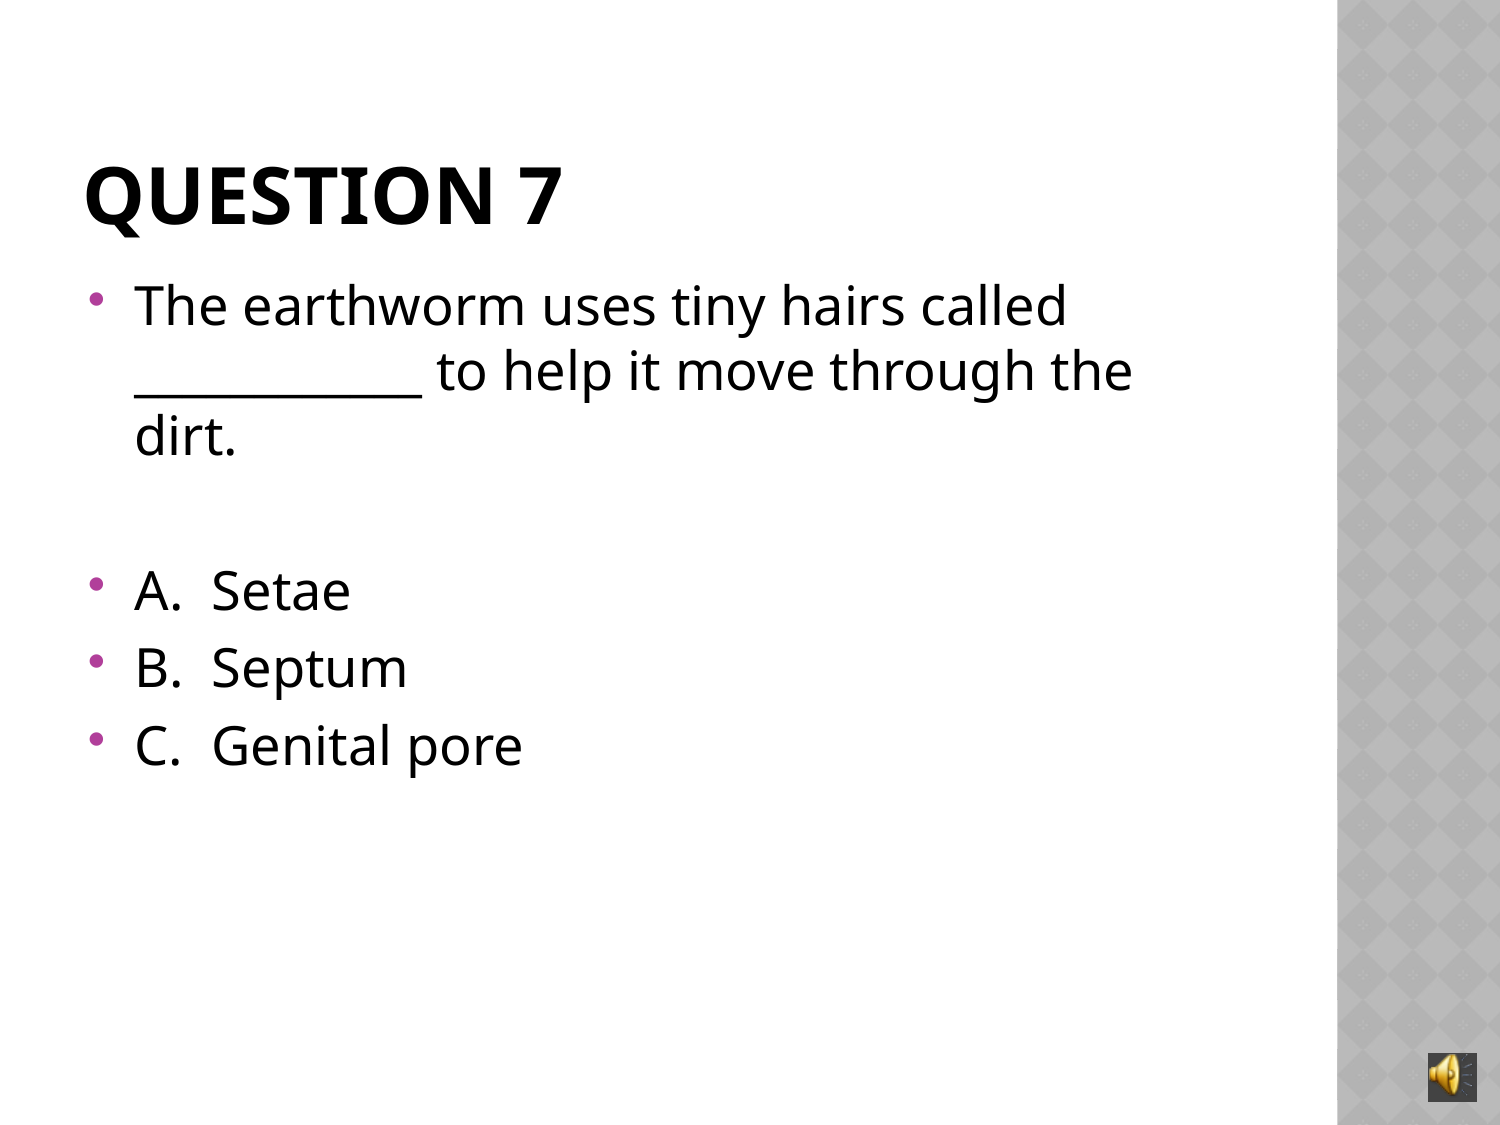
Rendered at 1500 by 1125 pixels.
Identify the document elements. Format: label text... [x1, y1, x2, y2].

list The earthworm uses tiny hairs called ____________ to help it move through the dirt. A. Setae B. Septum C. Genital pore [75, 264, 1263, 1059]
title Question 7 [75, 52, 1263, 240]
picture [1427, 1052, 1479, 1104]
